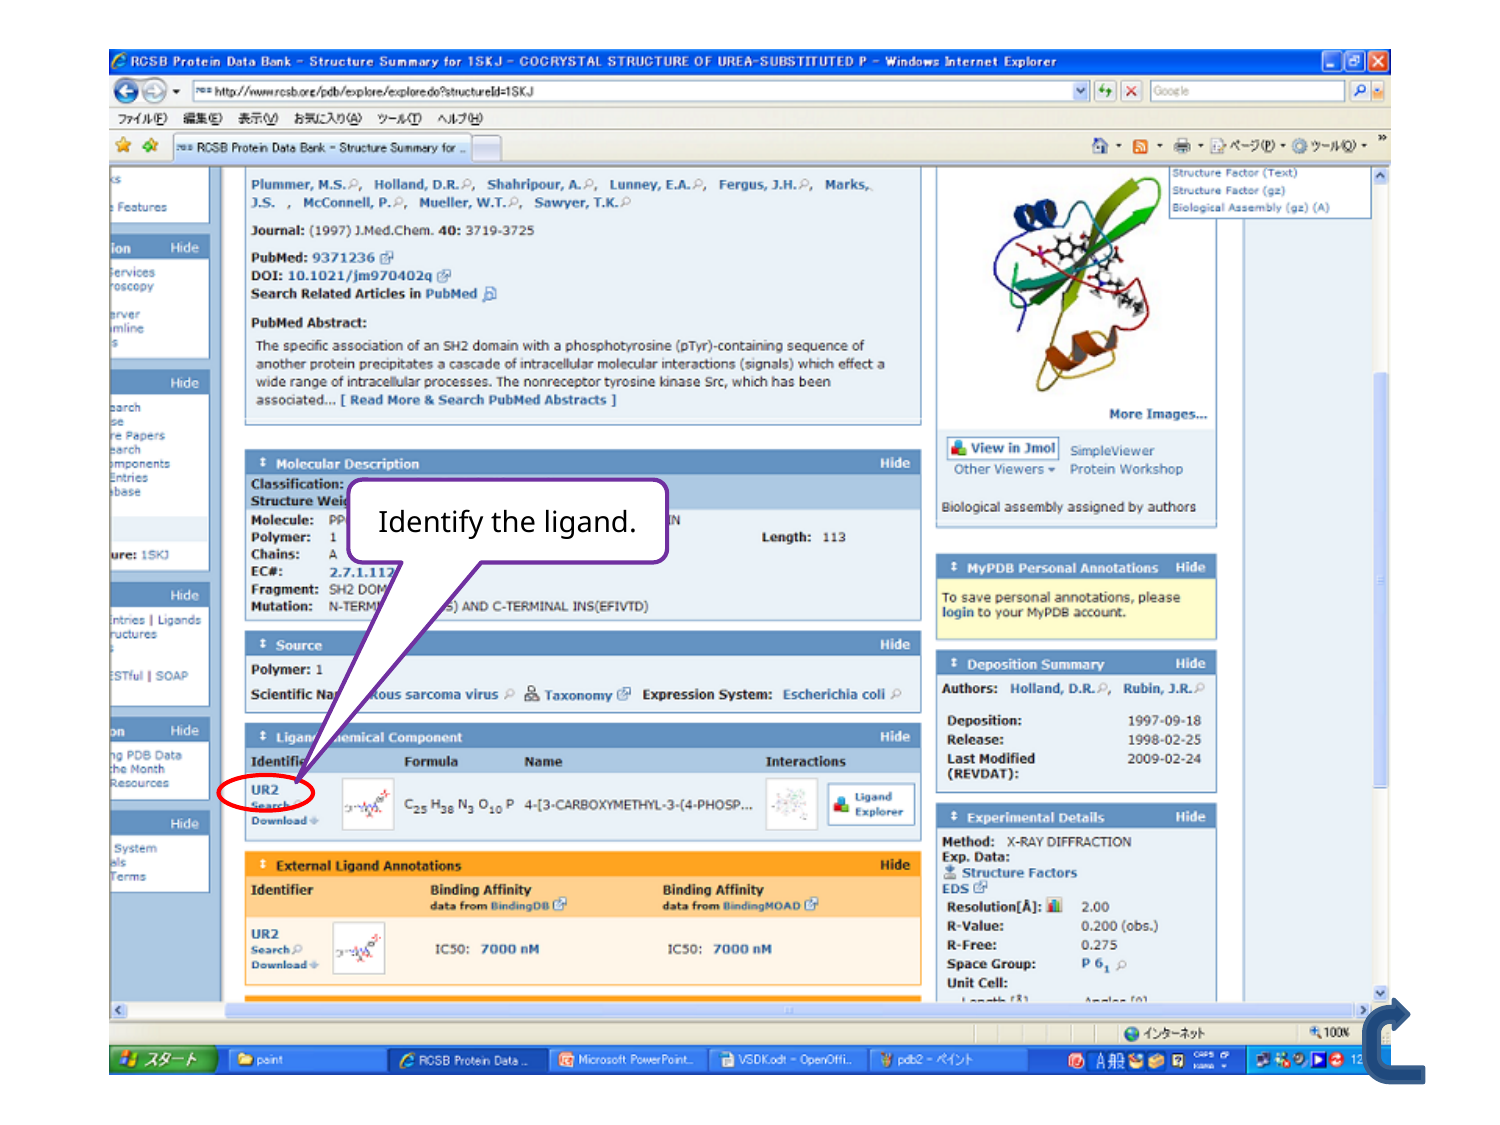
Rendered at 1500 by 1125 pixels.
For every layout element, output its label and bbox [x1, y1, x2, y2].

text_box [1393, 997, 1411, 1032]
text_box [1385, 1065, 1426, 1085]
picture [109, 49, 1391, 1076]
